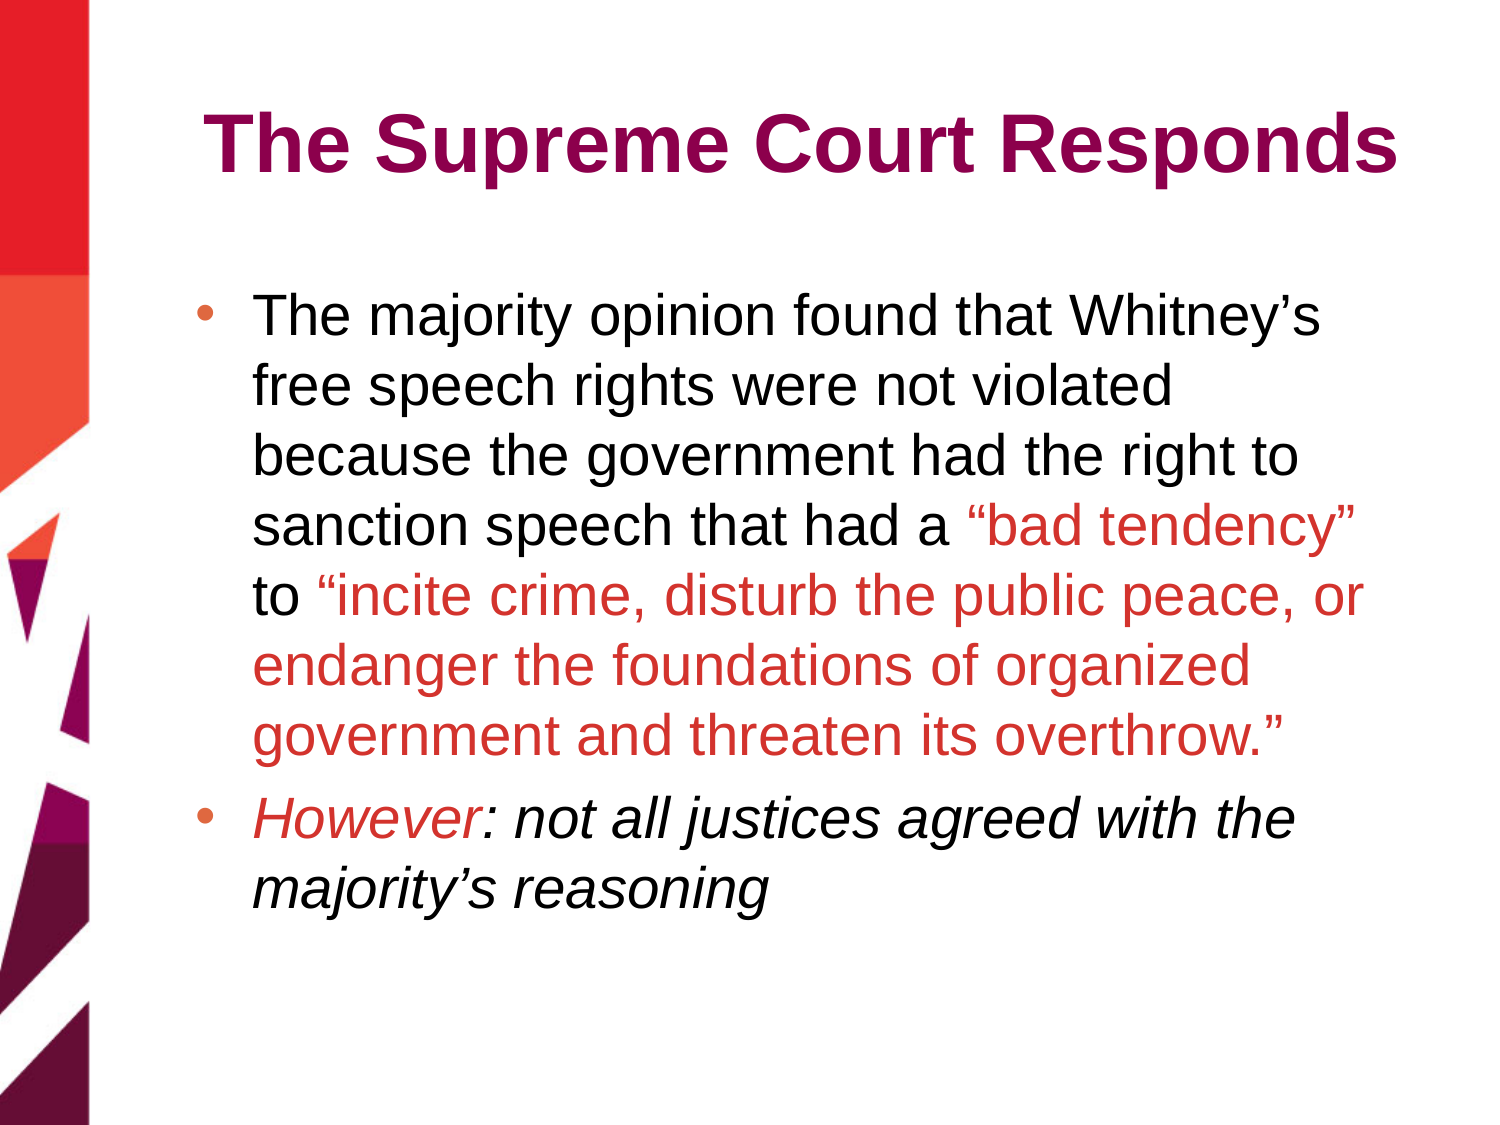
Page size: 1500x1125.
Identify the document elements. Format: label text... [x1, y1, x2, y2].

picture [0, 0, 91, 1125]
list The majority opinion found that Whitney’s free speech rights were not violated because the government had the right to sanction speech that had a “bad tendency” to “incite crime, disturb the public peace, or endanger the foundations of organized government and threaten its overthrow.” However: not all justices agreed with the majority’s reasoning [180, 262, 1425, 1005]
title The Supreme Court Responds [180, 45, 1425, 233]
